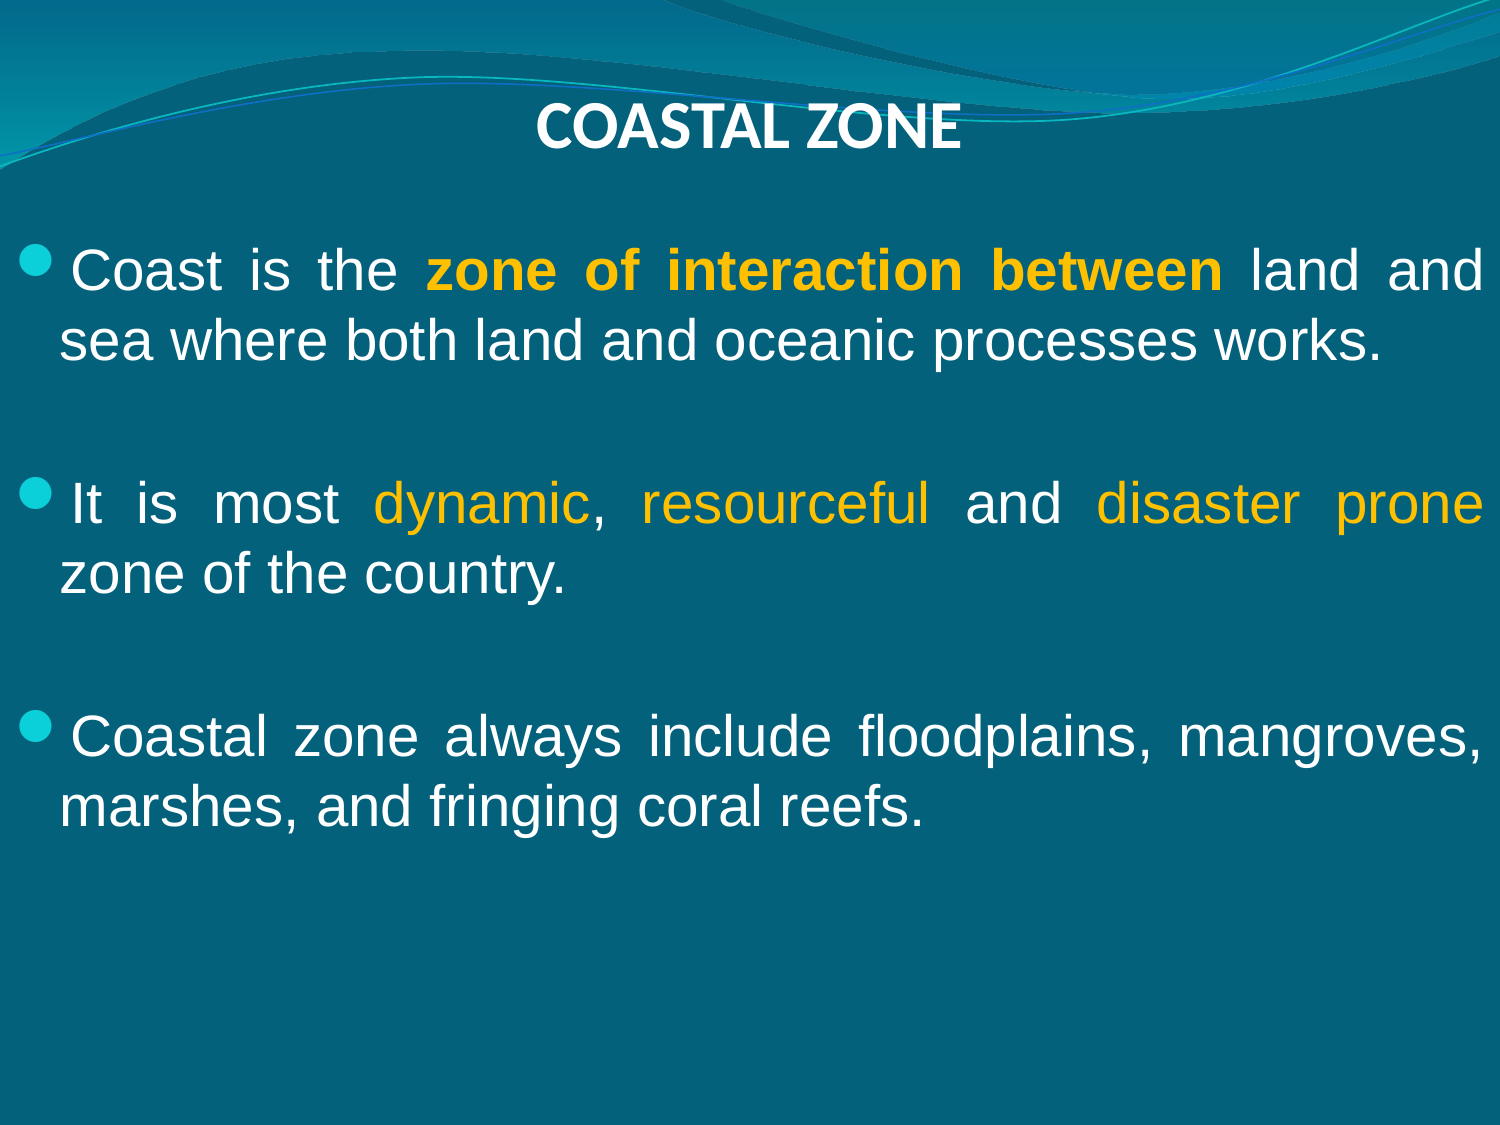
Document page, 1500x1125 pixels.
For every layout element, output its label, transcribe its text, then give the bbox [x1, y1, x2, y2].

list Coast is the zone of interaction between land and sea where both land and oceanic processes works. It is most dynamic, resourceful and disaster prone zone of the country. Coastal zone always include floodplains, mangroves, marshes, and fringing coral reefs. [0, 224, 1500, 1125]
title COASTAL ZONE [75, 71, 1425, 163]
